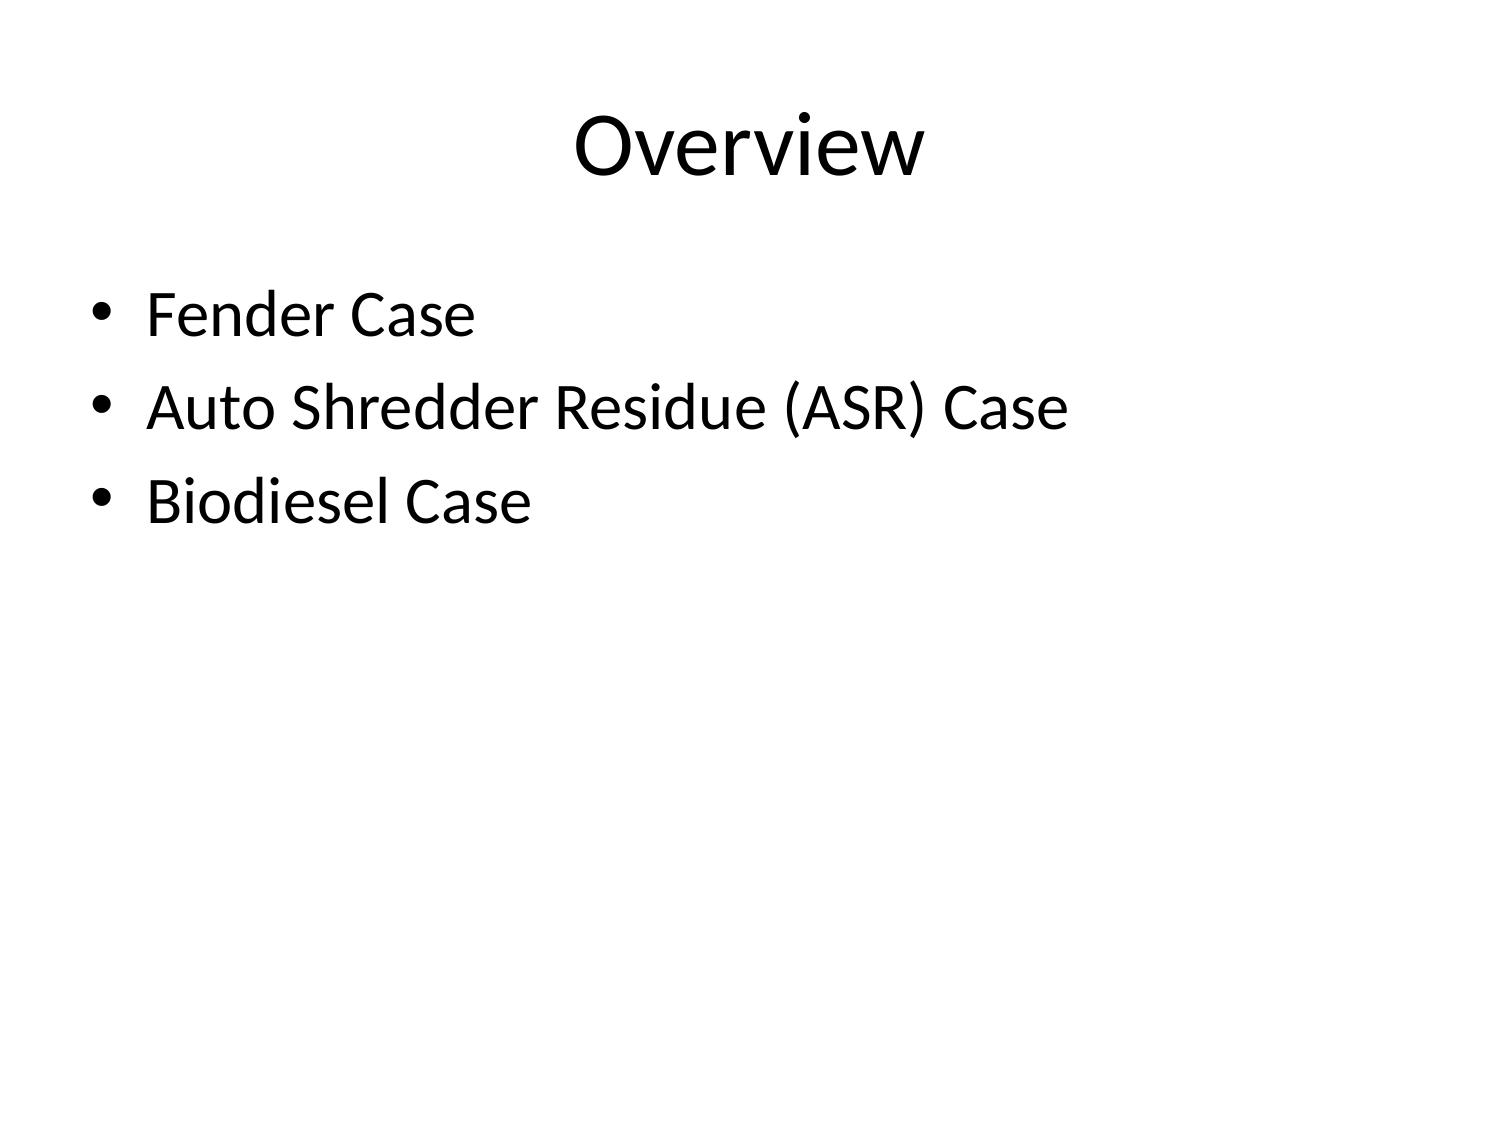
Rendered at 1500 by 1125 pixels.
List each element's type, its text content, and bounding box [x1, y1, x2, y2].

list Fender Case Auto Shredder Residue (ASR) Case Biodiesel Case [75, 262, 1425, 1005]
title Overview [75, 45, 1425, 233]
